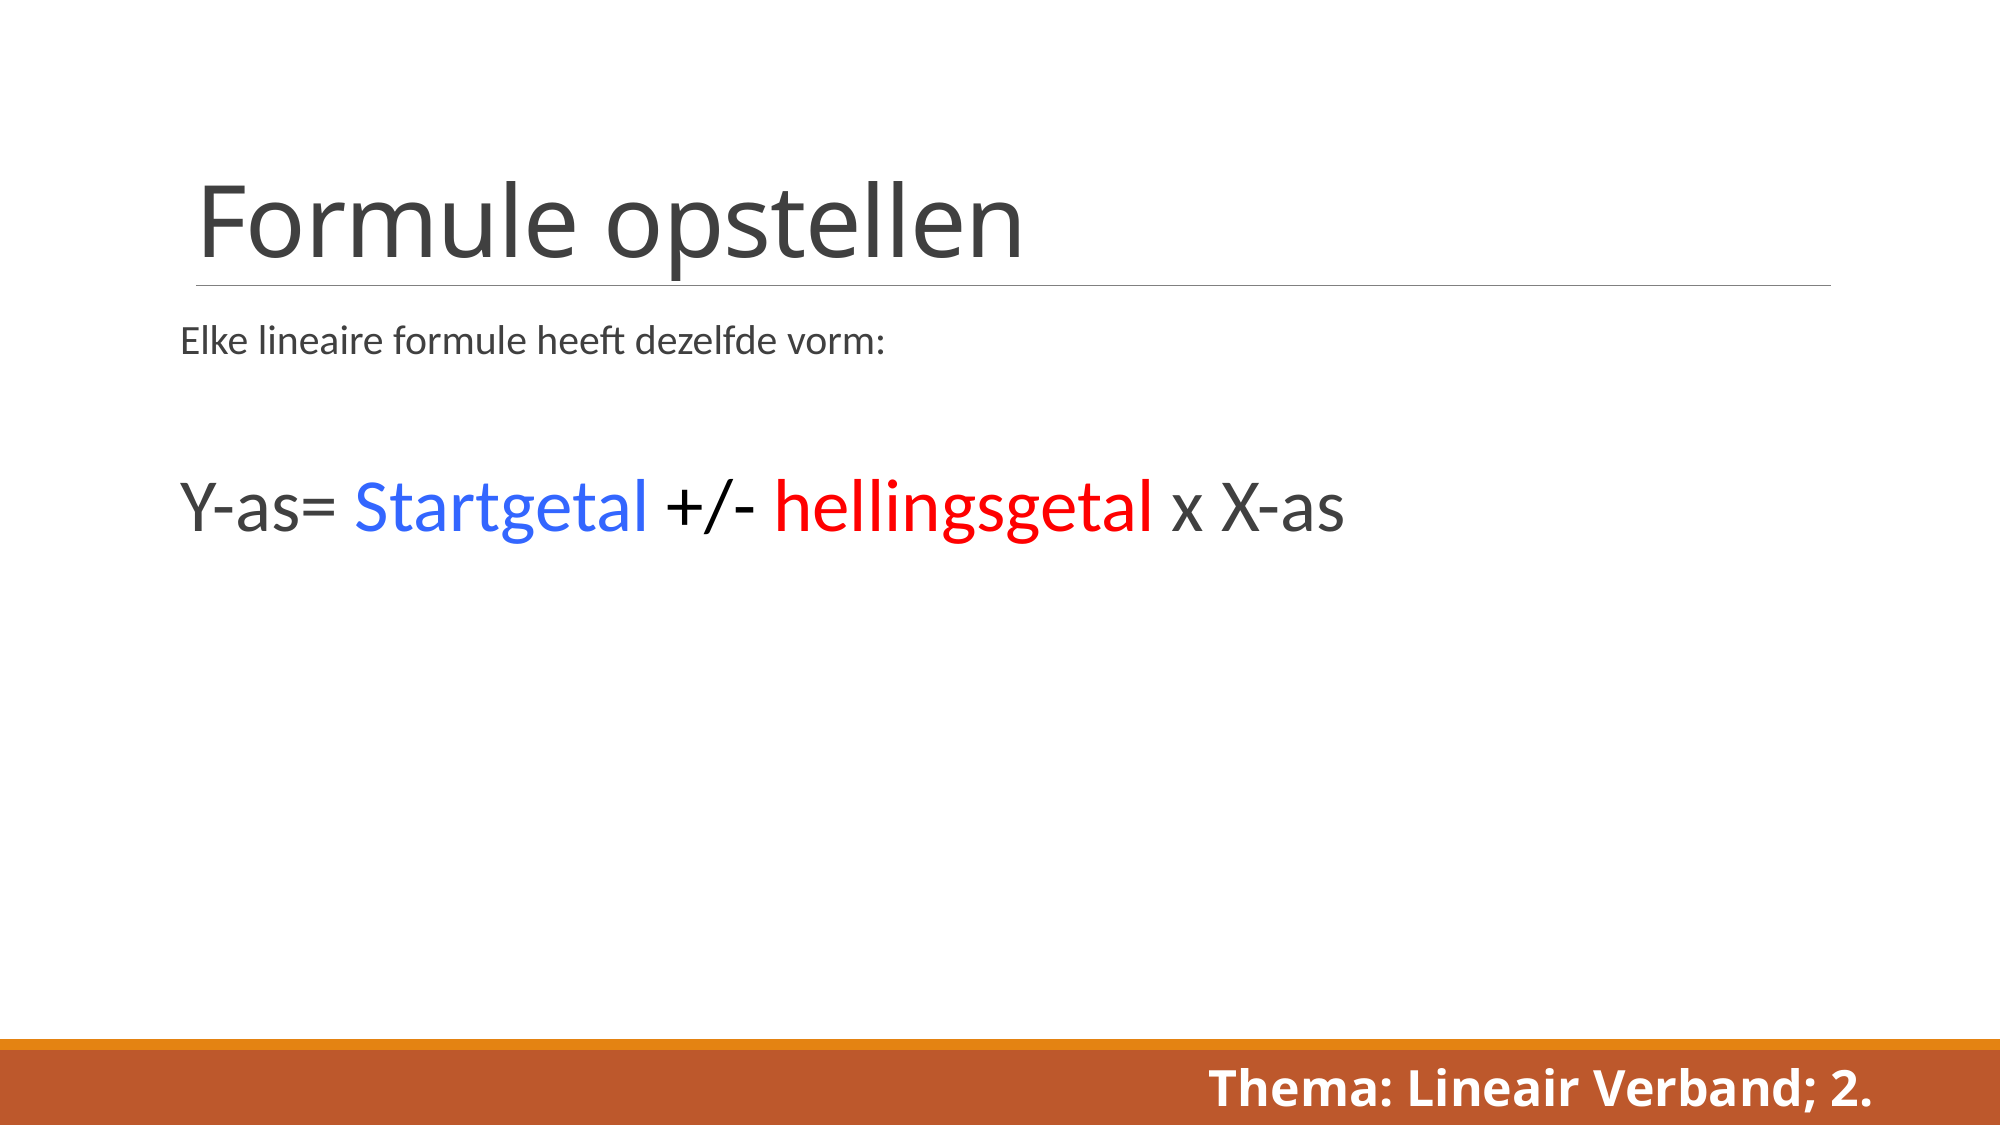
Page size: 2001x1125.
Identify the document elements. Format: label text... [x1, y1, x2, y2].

list Elke lineaire formule heeft dezelfde vorm: Y-as= Startgetal +/- hellingsgetal x X-as [180, 310, 1830, 971]
title Formule opstellen [180, 47, 1830, 285]
text_box Thema: Lineair Verband; 2. Formule maken [1097, 1049, 1985, 1125]
